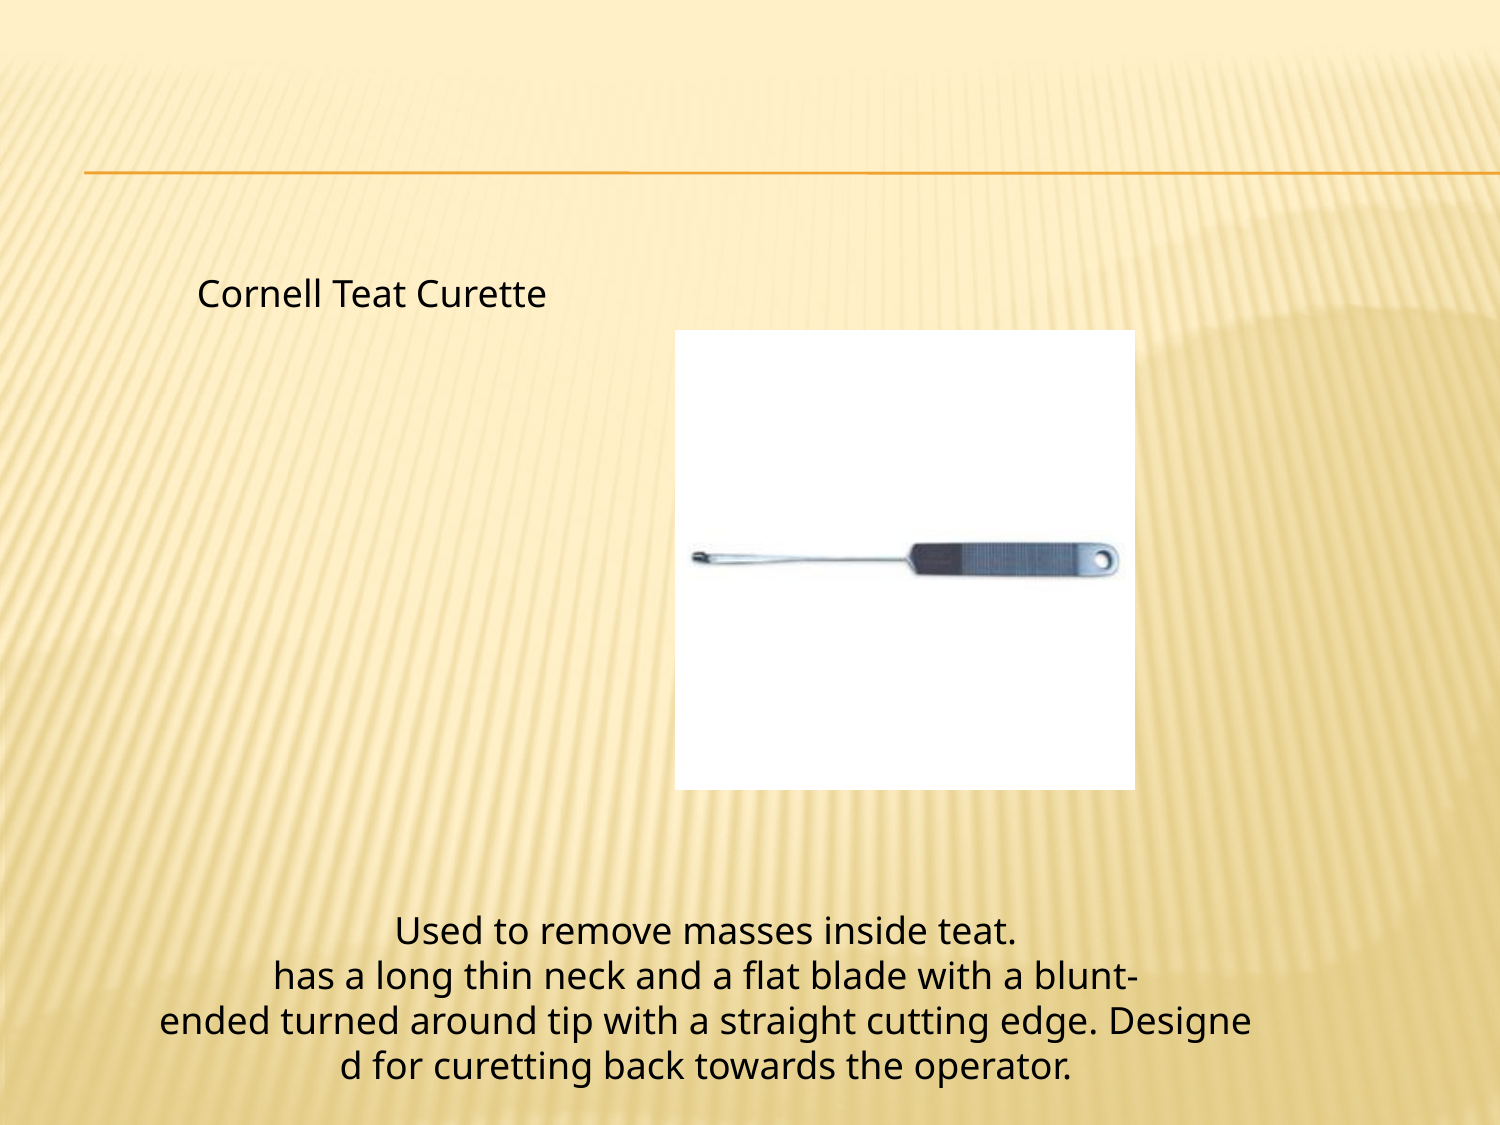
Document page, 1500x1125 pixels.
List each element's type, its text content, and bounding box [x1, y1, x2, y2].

text_box Cornell Teat Curette [182, 262, 563, 323]
picture [674, 330, 1135, 791]
text_box Used to remove masses inside teat. has a long thin neck and a flat blade with a blunt-ended turned around tip with a straight cutting edge. Designed for curetting back towards the operator. [137, 899, 1275, 1095]
